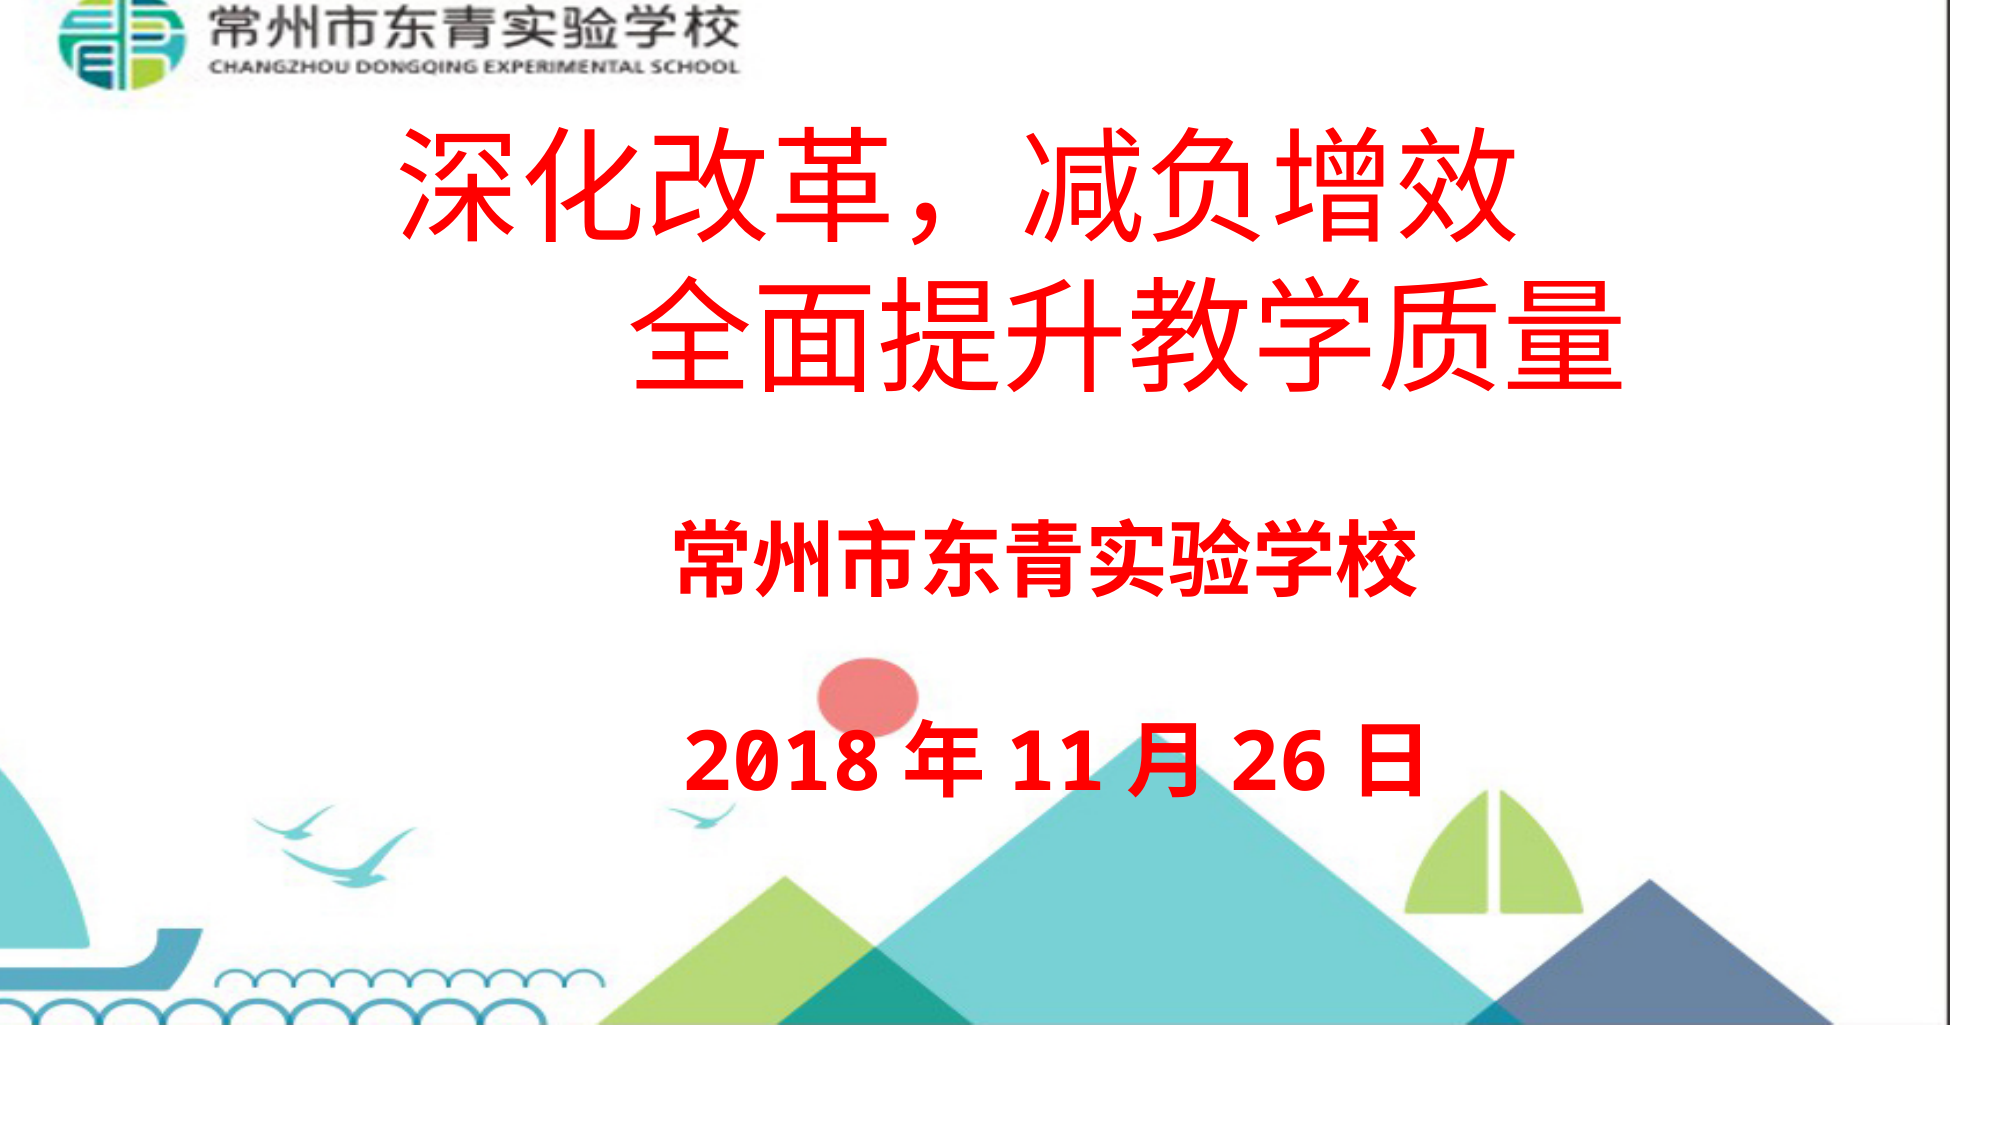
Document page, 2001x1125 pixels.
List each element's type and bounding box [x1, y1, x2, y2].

picture [0, 0, 1950, 1025]
